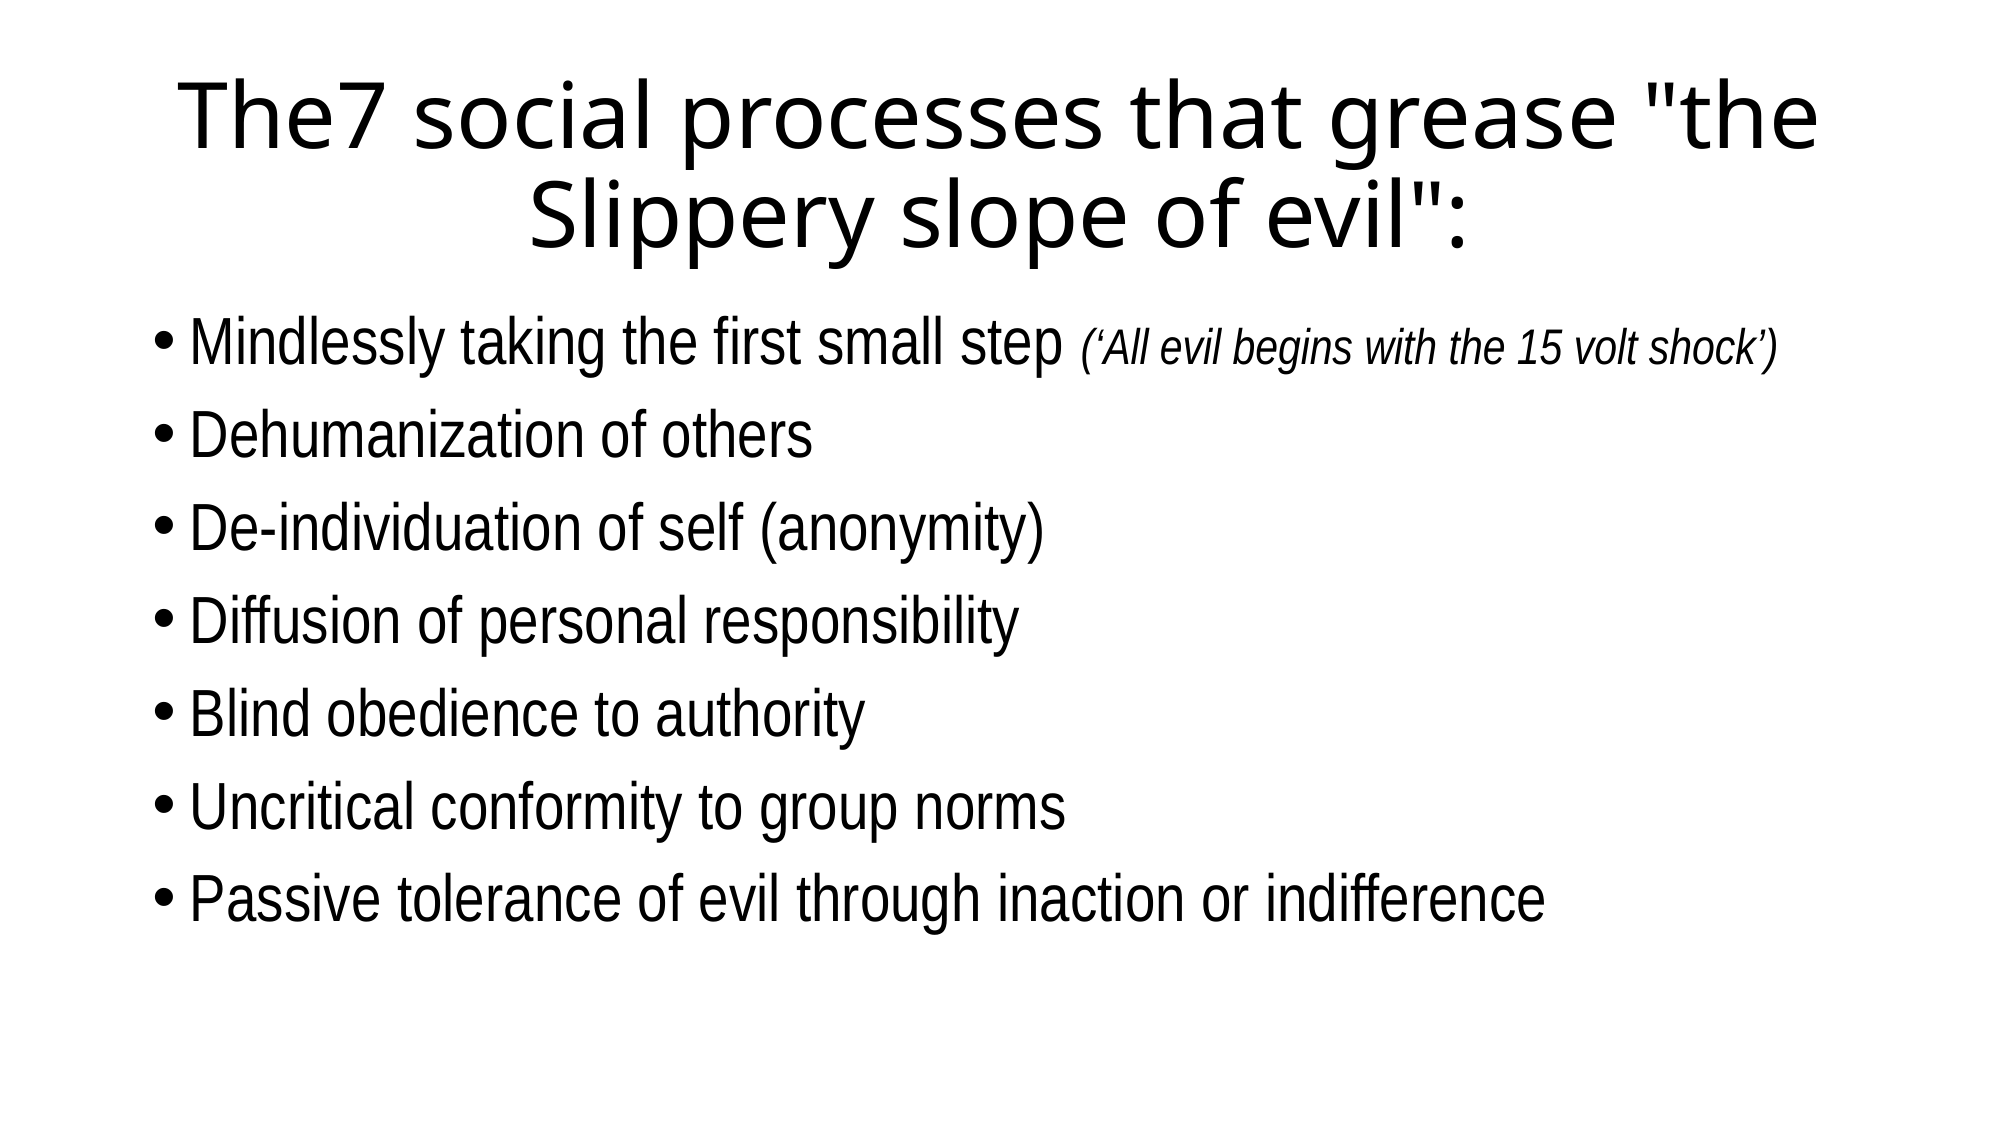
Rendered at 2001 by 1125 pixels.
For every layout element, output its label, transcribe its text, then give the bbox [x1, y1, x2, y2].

list Mindlessly taking the first small step (‘All evil begins with the 15 volt shock’) Dehumanization of others De-individuation of self (anonymity) Diffusion of personal responsibility Blind obedience to authority Uncritical conformity to group norms Passive tolerance of evil through inaction or indifference [137, 299, 1863, 1014]
title The7 social processes that grease "the Slippery slope of evil": [137, 59, 1863, 278]
